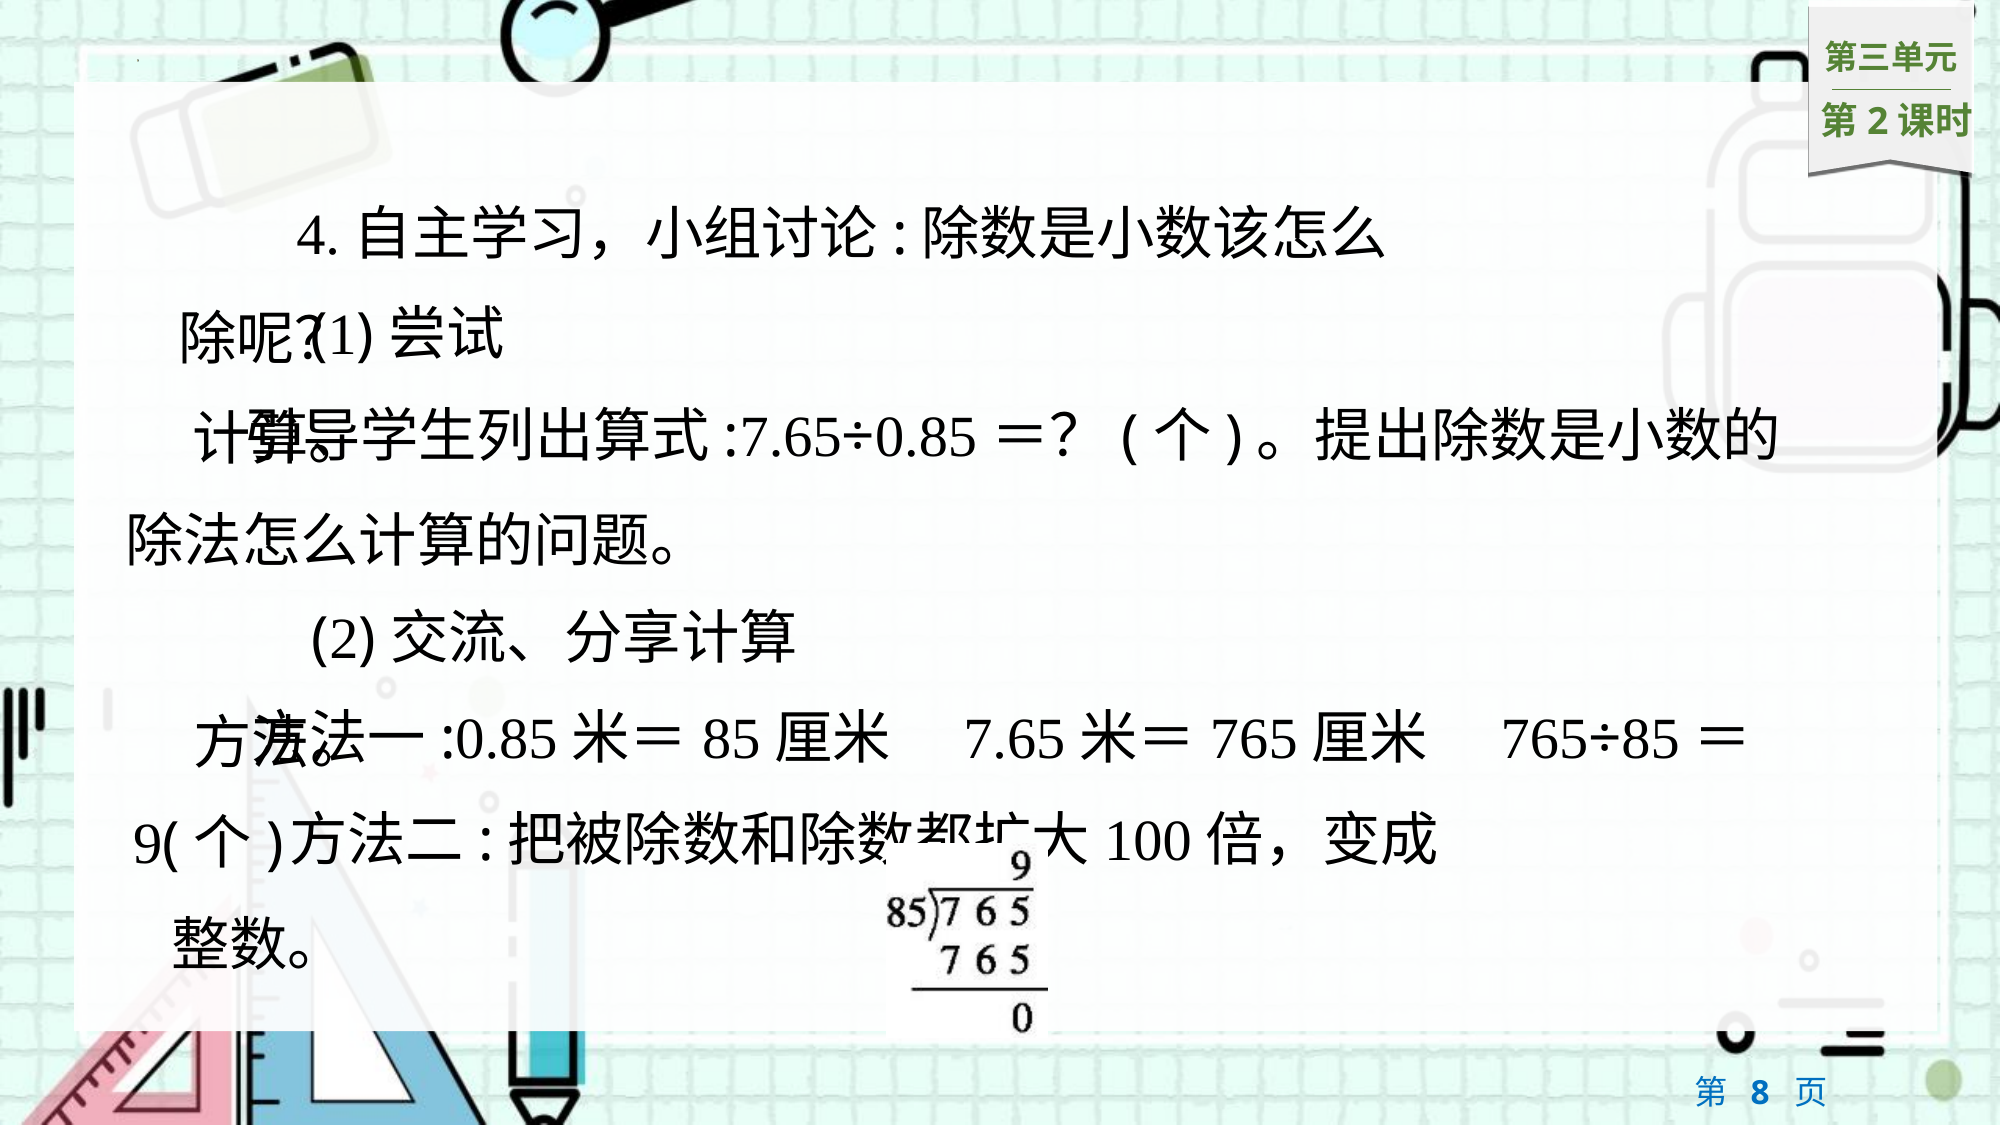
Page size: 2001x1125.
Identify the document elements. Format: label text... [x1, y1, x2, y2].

picture [1938, 168, 1971, 176]
text_box 方法二:把被除数和除数都扩大100倍，变成整数。 [171, 766, 1496, 872]
picture [0, 0, 2000, 1125]
text_box 4.自主学习，小组讨论:除数是小数该怎么除呢？ [178, 160, 1445, 266]
text_box (1)尝试计算。 [192, 261, 562, 362]
text_box 引导学生列出算式:7.65÷0.85＝？(个)。提出除数是小数的除法怎么计算的问题。 [125, 362, 1831, 573]
text_box 方法一:0.85米＝85厘米 7.65米＝765厘米 765÷85＝9(个) [133, 665, 1799, 771]
text_box (2)交流、分享计算方法。 [193, 564, 855, 665]
